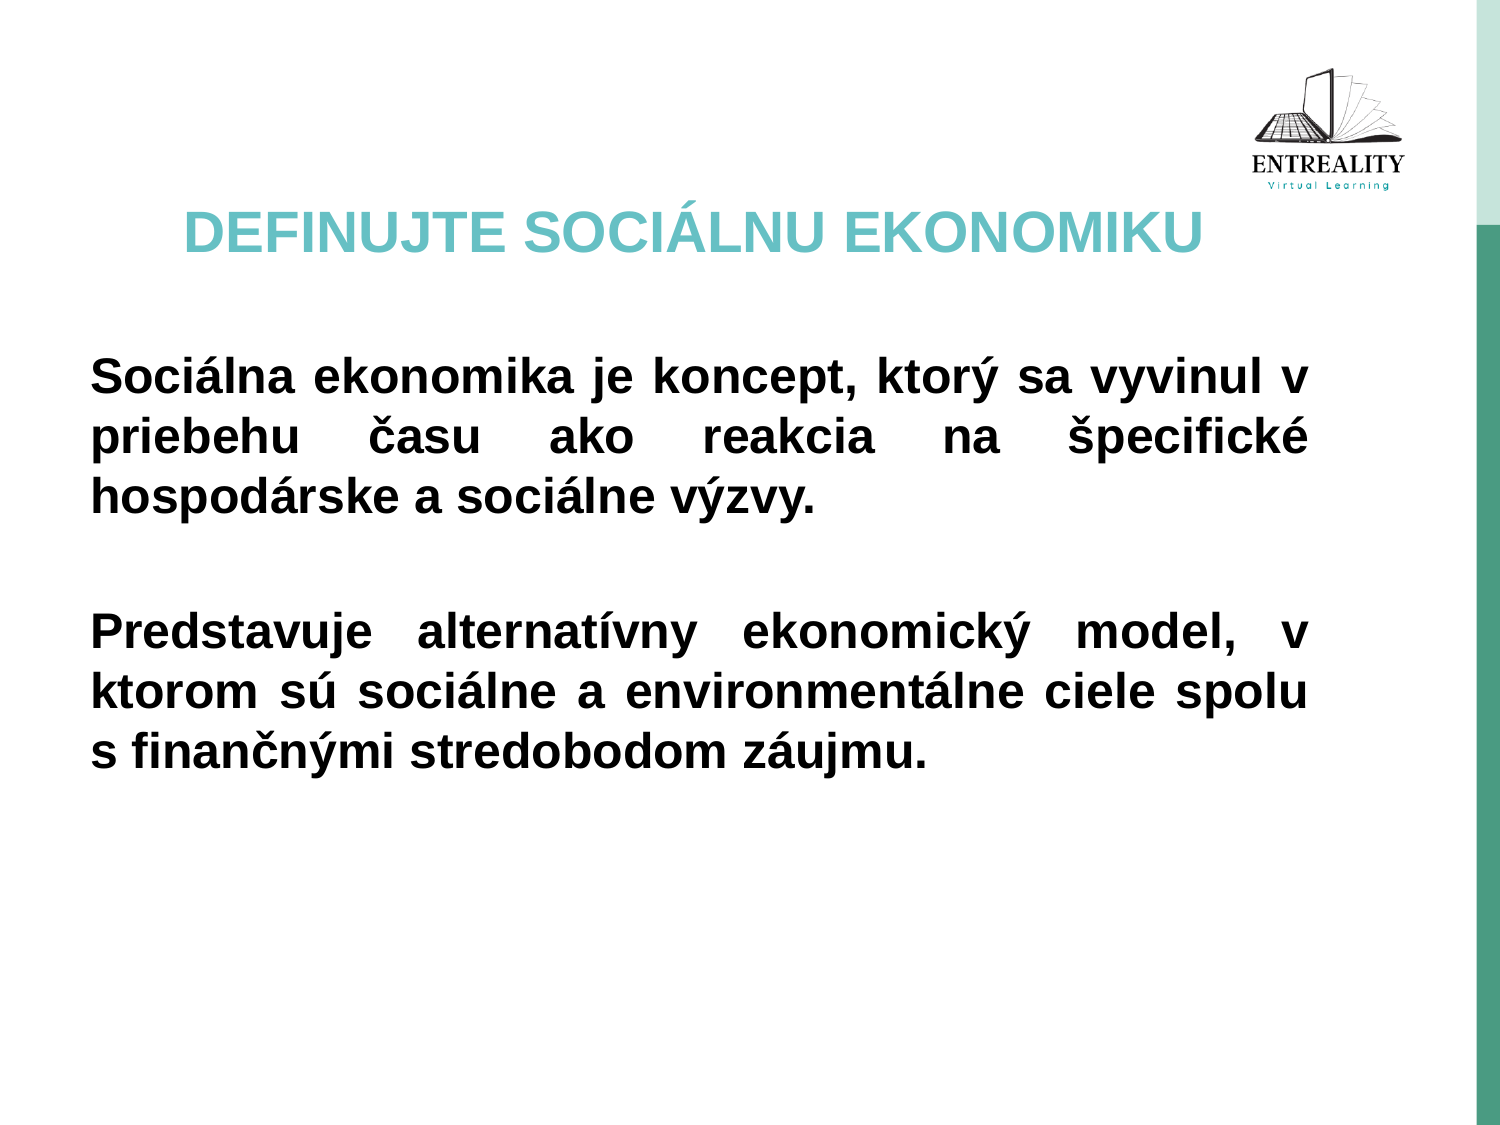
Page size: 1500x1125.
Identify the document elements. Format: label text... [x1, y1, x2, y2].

title DEFINUJTE SOCIÁLNU EKONOMIKU [168, 76, 1231, 272]
picture [1198, 0, 1458, 259]
list Sociálna ekonomika je koncept, ktorý sa vyvinul v priebehu času ako reakcia na špecifické hospodárske a sociálne výzvy. Predstavuje alternatívny ekonomický model, v ktorom sú sociálne a environmentálne ciele spolu s finančnými stredobodom záujmu. [75, 278, 1325, 996]
